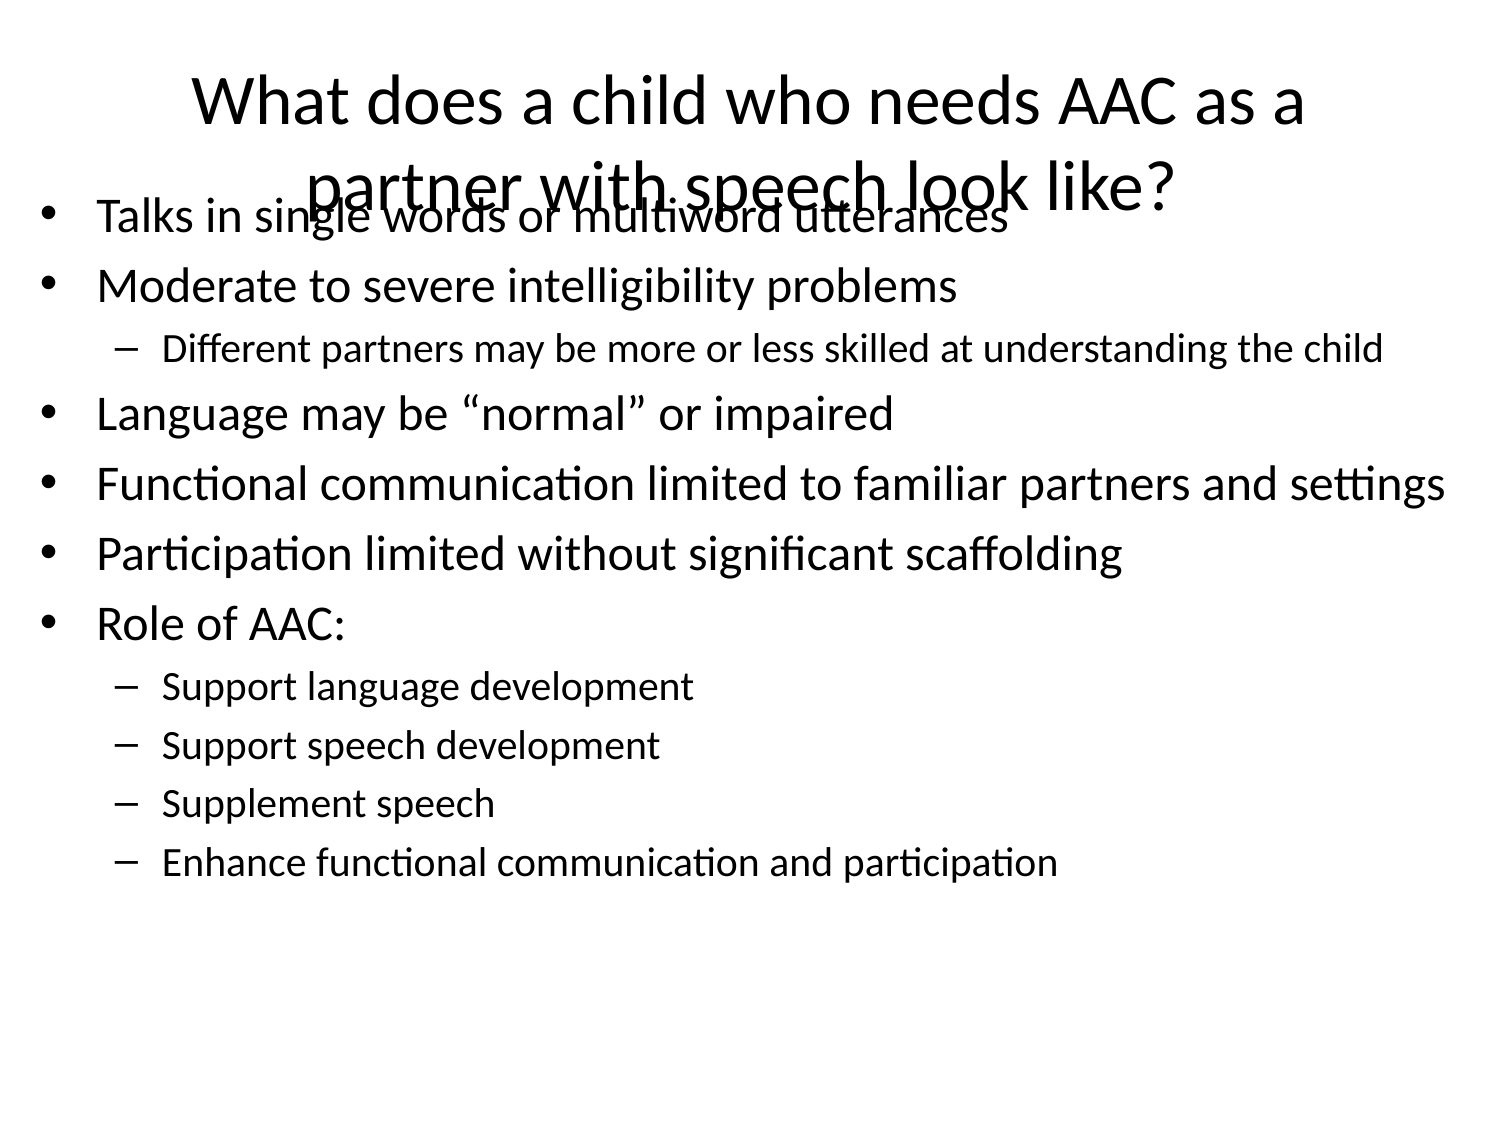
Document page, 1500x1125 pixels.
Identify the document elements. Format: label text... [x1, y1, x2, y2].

title What does a child who needs AAC as a partner with speech look like? [75, 45, 1425, 174]
list Talks in single words or multiword utterances Moderate to severe intelligibility problems Different partners may be more or less skilled at understanding the child Language may be “normal” or impaired Functional communication limited to familiar partners and settings Participation limited without significant scaffolding Role of AAC: Support language development Support speech development Supplement speech Enhance functional communication and participation [24, 174, 1463, 1125]
